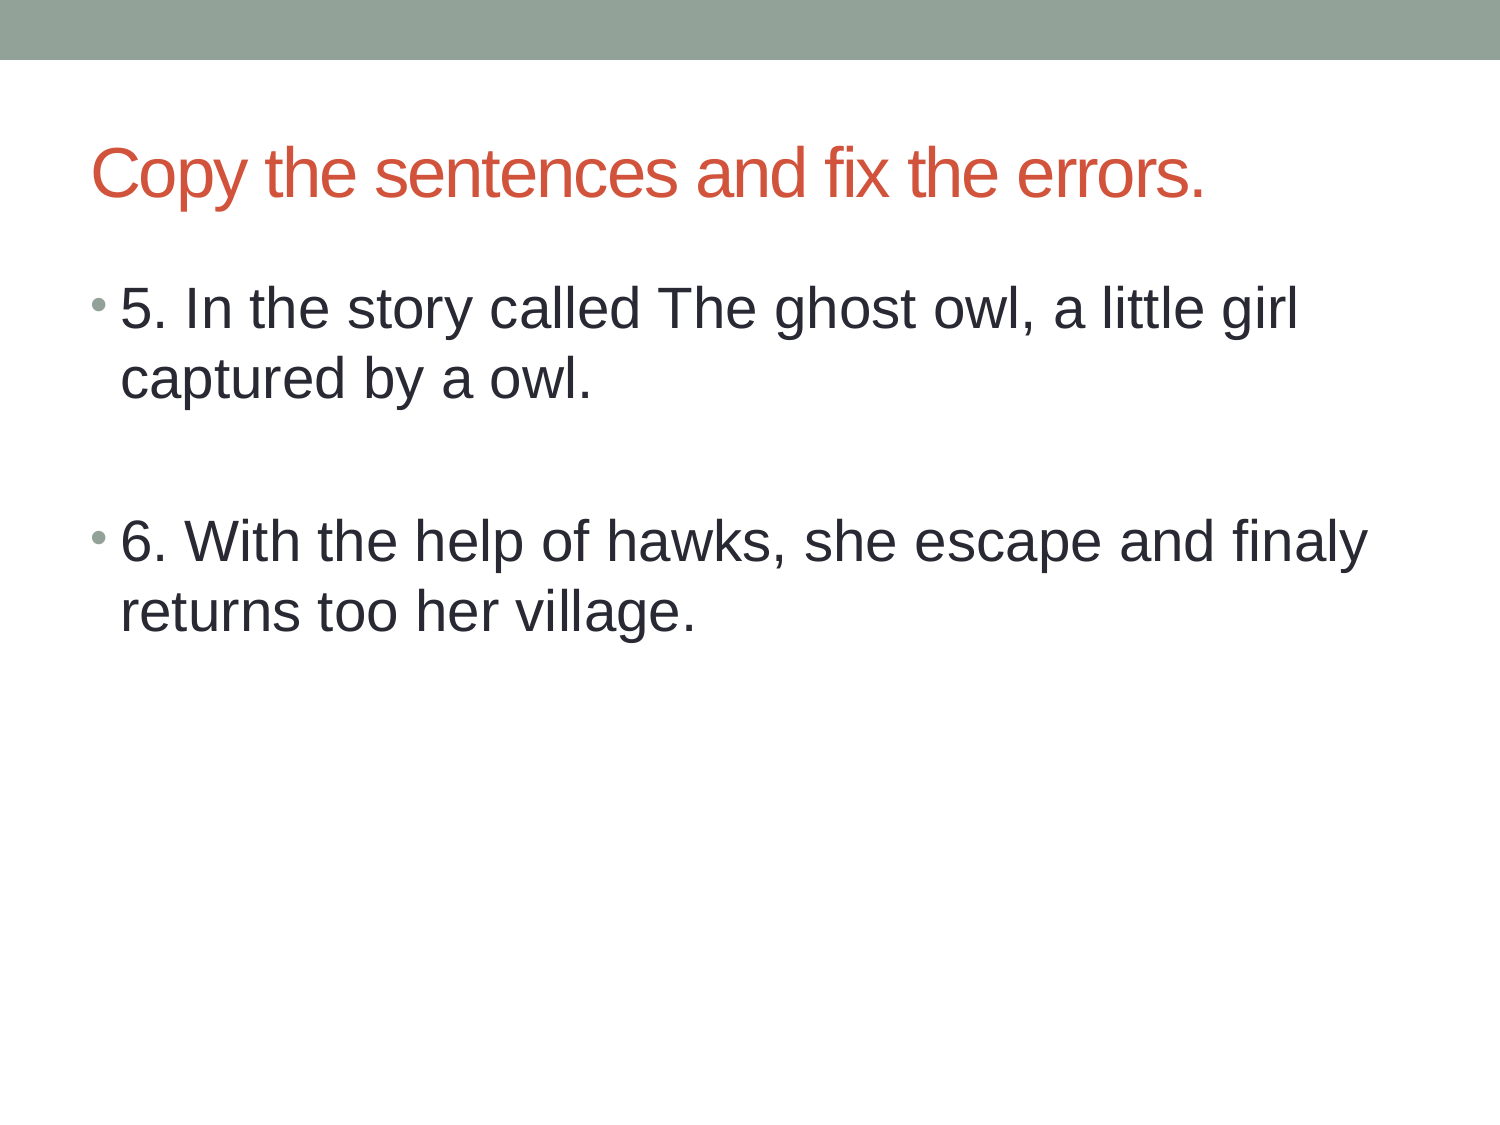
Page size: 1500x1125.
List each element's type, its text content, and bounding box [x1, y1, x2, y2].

list 5. In the story called The ghost owl, a little girl captured by a owl. 6. With the help of hawks, she escape and finaly returns too her village. [75, 262, 1425, 1063]
title Copy the sentences and fix the errors. [75, 87, 1425, 250]
